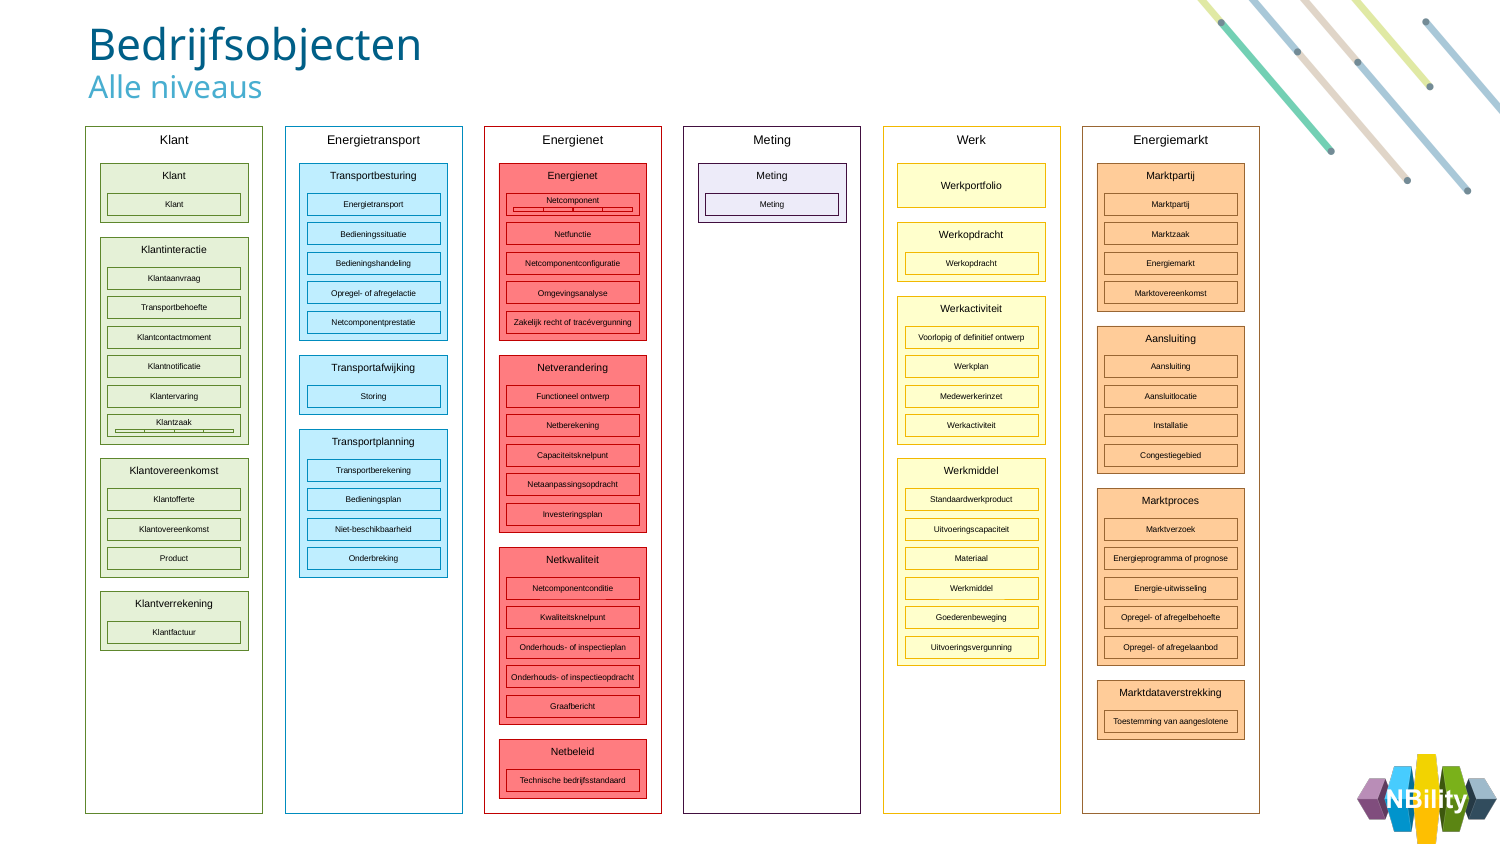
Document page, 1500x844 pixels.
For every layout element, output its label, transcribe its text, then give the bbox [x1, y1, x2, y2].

text_box Standaardwerkproduct [904, 487, 1039, 511]
text_box Energietransport [306, 192, 441, 216]
picture [1357, 754, 1499, 844]
text_box Transportbesturing [299, 162, 448, 342]
text_box Product [107, 546, 242, 571]
text_box [544, 207, 572, 212]
text_box Marktpartij [1103, 192, 1238, 216]
text_box Klantcontactmoment [107, 325, 242, 349]
text_box Meting [682, 126, 862, 814]
text_box Werkactiviteit [904, 413, 1039, 438]
text_box Bedieningshandeling [306, 251, 441, 275]
text_box Goederenbeweging [904, 605, 1039, 630]
text_box Transportplanning [299, 428, 448, 578]
text_box Klantaanvraag [107, 266, 242, 290]
text_box Marktpartij [1096, 162, 1246, 312]
text_box Marktzaak [1103, 222, 1238, 246]
text_box Investeringsplan [505, 502, 640, 526]
text_box Meting [705, 192, 839, 216]
text_box [601, 207, 633, 212]
text_box Transportbehoefte [107, 295, 242, 320]
text_box Voorlopig of definitief ontwerp [904, 325, 1039, 349]
text_box Transportafwijking [299, 354, 448, 415]
text_box Klantervaring [107, 384, 242, 408]
text_box Zakelijk recht of tracévergunning [505, 310, 640, 334]
text_box [146, 428, 173, 434]
text_box Energiemarkt [1081, 126, 1260, 814]
text_box Aansluiting [1103, 354, 1238, 379]
text_box Energienet [498, 162, 648, 342]
text_box Klantverrekening [99, 591, 249, 652]
text_box Klantinteractie [99, 236, 249, 445]
text_box Aansluitlocatie [1103, 384, 1238, 408]
text_box Bedieningssituatie [306, 222, 441, 246]
text_box Onderhouds- of inspectieplan [505, 635, 640, 659]
text_box Energie-uitwisseling [1103, 576, 1238, 600]
text_box Energieprogramma of prognose [1103, 546, 1238, 571]
text_box Graafbericht [505, 694, 640, 718]
text_box Technische bedrijfsstandaard [505, 768, 640, 792]
text_box Capaciteitsknelpunt [505, 443, 640, 467]
text_box Netcomponentconditie [505, 576, 640, 600]
text_box Netkwaliteit [498, 546, 648, 725]
text_box Energienet [483, 126, 662, 814]
text_box Klant [107, 192, 242, 216]
text_box Werk [882, 126, 1061, 814]
text_box Werkopdracht [897, 221, 1046, 283]
text_box Kwaliteitsknelpunt [505, 605, 640, 630]
text_box Netfunctie [505, 222, 640, 246]
text_box Bedrijfsobjecten [87, 25, 1500, 85]
text_box Klant [85, 126, 264, 814]
text_box Netberekening [505, 413, 640, 438]
text_box Netcomponent [505, 192, 640, 216]
text_box Marktovereenkomst [1103, 281, 1238, 305]
text_box Netcomponentprestatie [306, 310, 441, 334]
text_box Energiemarkt [1103, 251, 1238, 275]
text_box [203, 428, 234, 434]
text_box Klantofferte [107, 487, 242, 511]
text_box [513, 207, 544, 212]
text_box Netbeleid [498, 738, 648, 799]
text_box Klant [99, 162, 249, 223]
text_box Werkopdracht [904, 251, 1039, 275]
text_box [114, 428, 146, 434]
text_box Marktdataverstrekking [1096, 679, 1246, 740]
text_box Toestemming van aangeslotene [1103, 709, 1238, 733]
text_box Klantnotificatie [107, 354, 242, 379]
text_box Onderbreking [306, 546, 441, 571]
text_box Opregel- of afregelactie [306, 281, 441, 305]
text_box Medewerkerinzet [904, 384, 1039, 408]
text_box Aansluiting [1096, 325, 1246, 474]
text_box Werkmiddel [904, 576, 1039, 600]
text_box Klantfactuur [107, 620, 242, 644]
text_box Werkactiviteit [897, 295, 1046, 445]
text_box Congestiegebied [1103, 443, 1238, 467]
text_box Opregel- of afregelaanbod [1103, 635, 1238, 659]
text_box Opregel- of afregelbehoefte [1103, 605, 1238, 630]
text_box Onderhouds- of inspectieopdracht [505, 664, 640, 689]
text_box [173, 428, 203, 434]
text_box Marktproces [1096, 487, 1246, 666]
text_box Klantovereenkomst [99, 458, 249, 578]
text_box Omgevingsanalyse [505, 281, 640, 305]
text_box Alle niveaus [88, 59, 1252, 93]
table_header ..1. Strategische risico's inventariseren en bewaken [0, 0, 1500, 844]
text_box Werkmiddel [897, 458, 1046, 666]
text_box Werkportfolio [897, 162, 1046, 209]
text_box Netaanpassingsopdracht [505, 473, 640, 497]
text_box Klantzaak [107, 413, 242, 438]
text_box Energietransport [284, 126, 463, 814]
text_box Netverandering [498, 354, 648, 534]
text_box Functioneel ontwerp [505, 384, 640, 408]
text_box Uitvoeringscapaciteit [904, 517, 1039, 541]
text_box Werkplan [904, 354, 1039, 379]
text_box Storing [306, 384, 441, 408]
text_box Marktverzoek [1103, 517, 1238, 541]
text_box Uitvoeringsvergunning [904, 635, 1039, 659]
text_box Installatie [1103, 413, 1238, 438]
text_box [572, 207, 601, 212]
text_box Transportberekening [306, 458, 441, 482]
text_box Bedieningsplan [306, 487, 441, 511]
text_box Klantovereenkomst [107, 517, 242, 541]
text_box Niet-beschikbaarheid [306, 517, 441, 541]
text_box Materiaal [904, 546, 1039, 571]
text_box Netcomponentconfiguratie [505, 251, 640, 275]
text_box Meting [697, 162, 847, 223]
